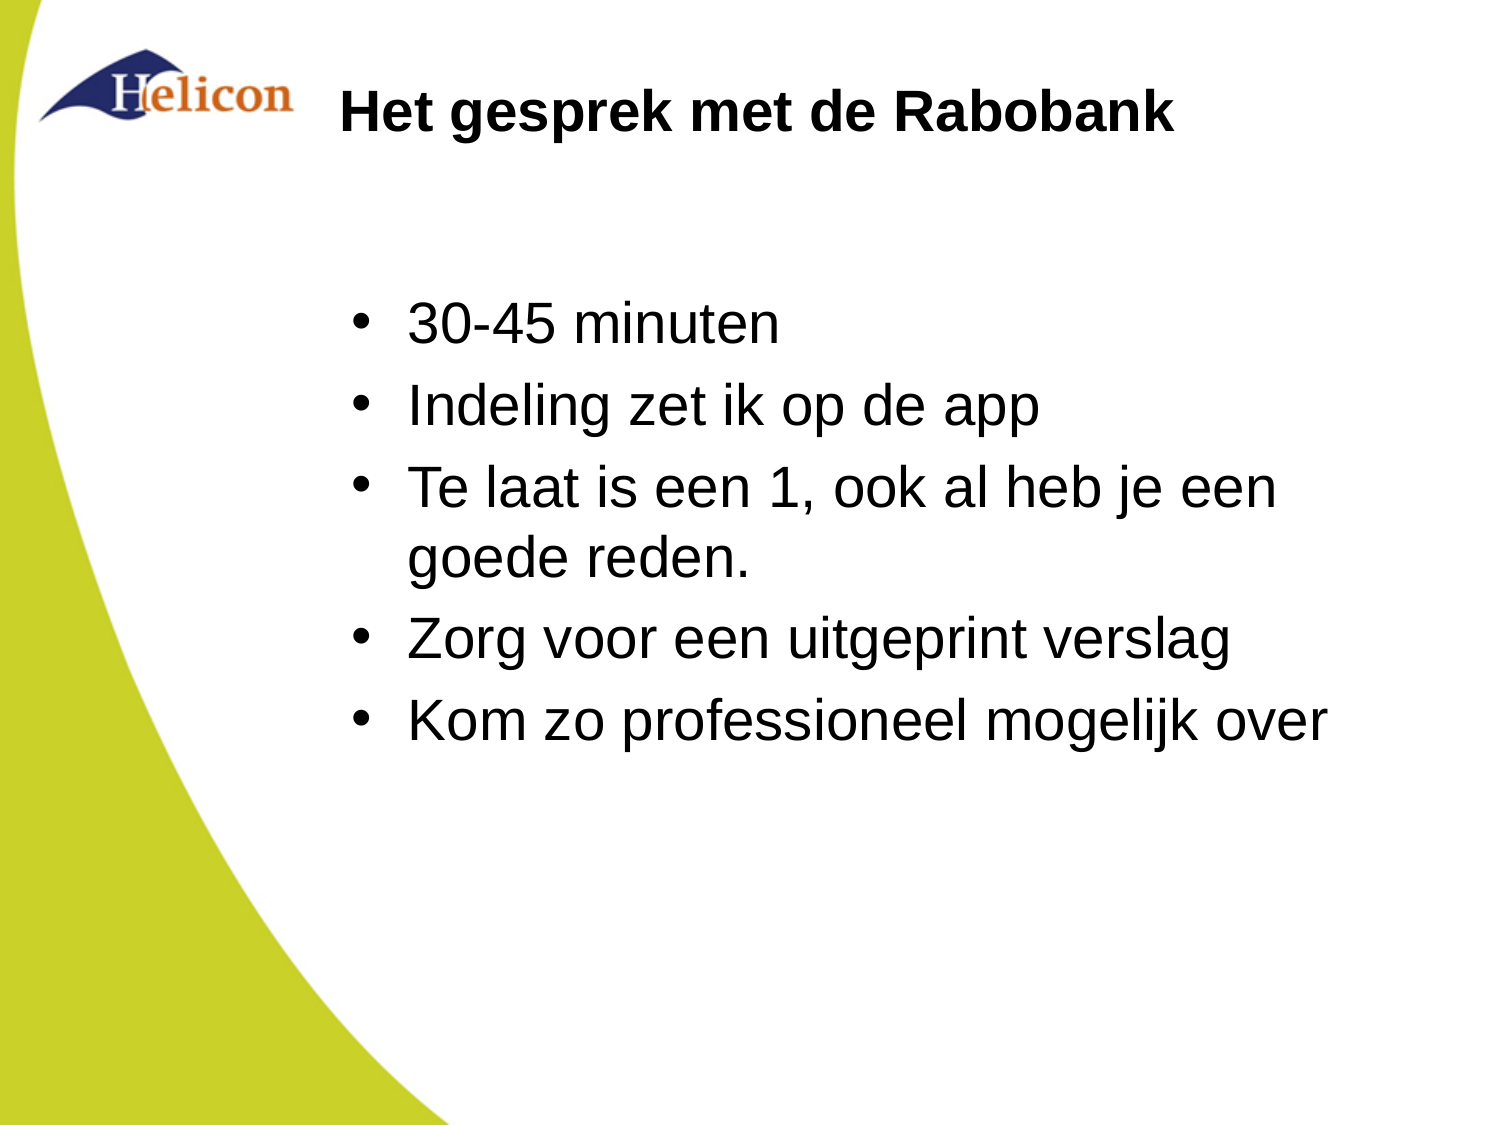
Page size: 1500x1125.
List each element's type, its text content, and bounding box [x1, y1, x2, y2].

list 30-45 minuten Indeling zet ik op de app Te laat is een 1, ook al heb je een goede reden. Zorg voor een uitgeprint verslag Kom zo professioneel mogelijk over [336, 196, 1425, 1005]
title Het gesprek met de Rabobank [324, 54, 1415, 161]
picture [0, 0, 1500, 1125]
